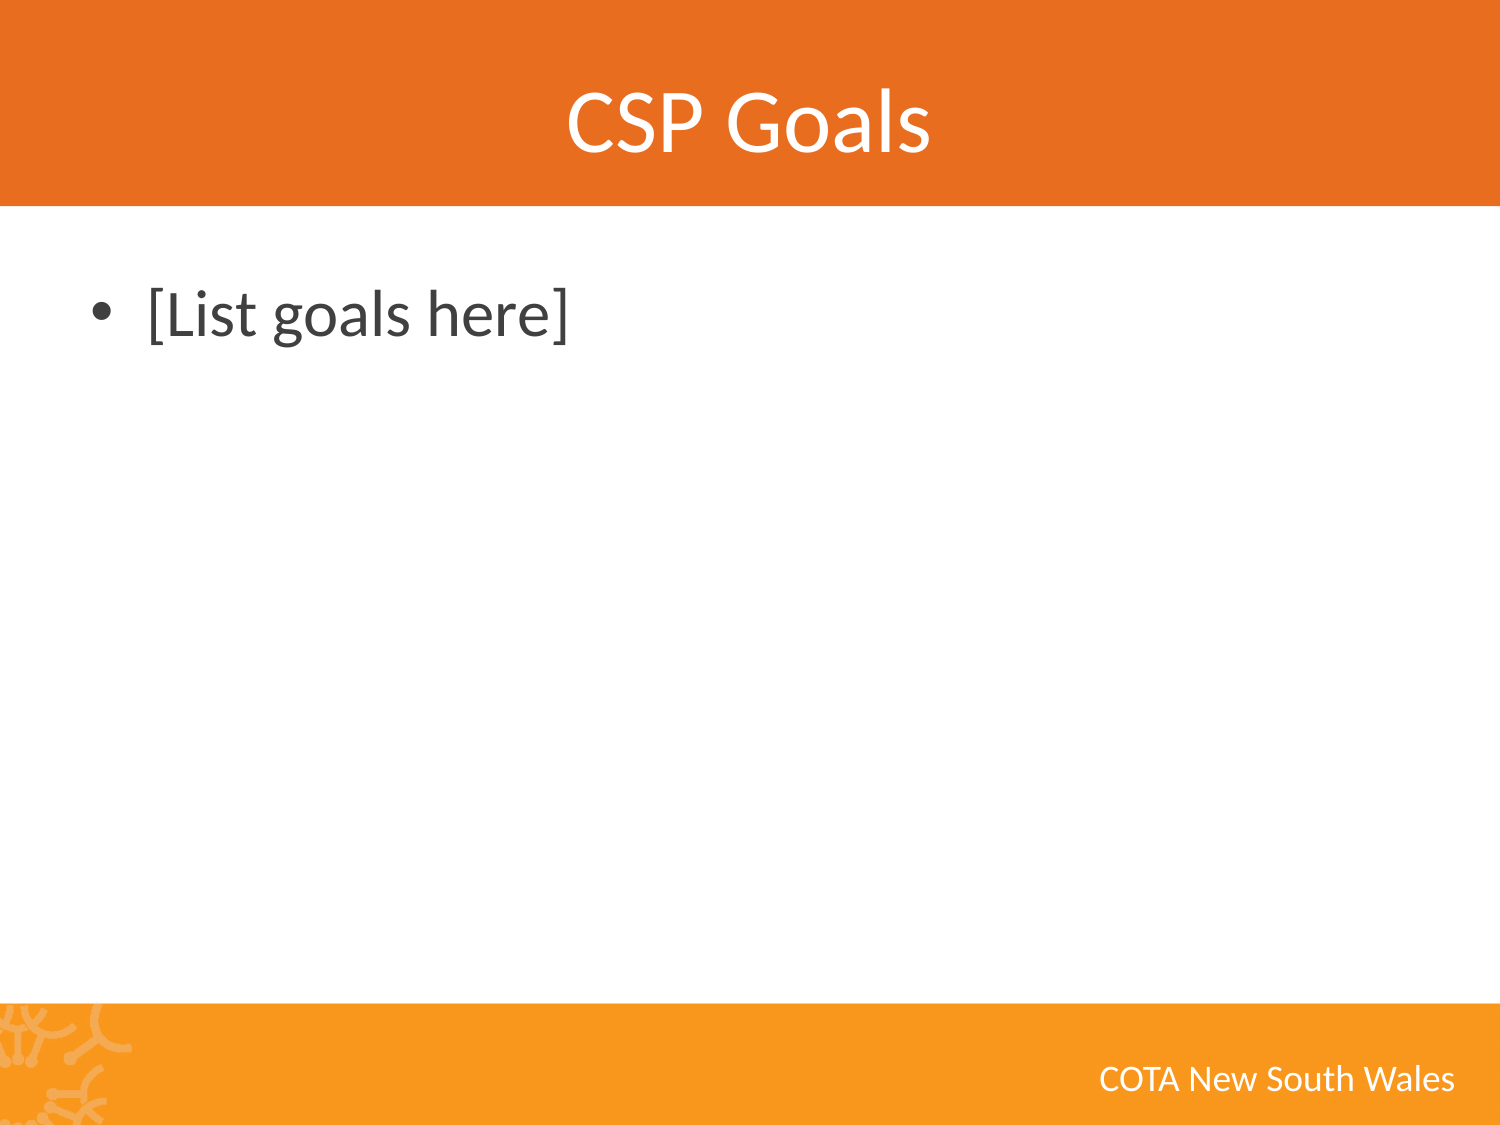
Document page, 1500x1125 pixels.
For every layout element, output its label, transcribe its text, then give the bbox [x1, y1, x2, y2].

list [List goals here] [75, 262, 1425, 997]
picture [0, 1002, 1500, 1125]
title CSP Goals [0, 0, 1500, 233]
